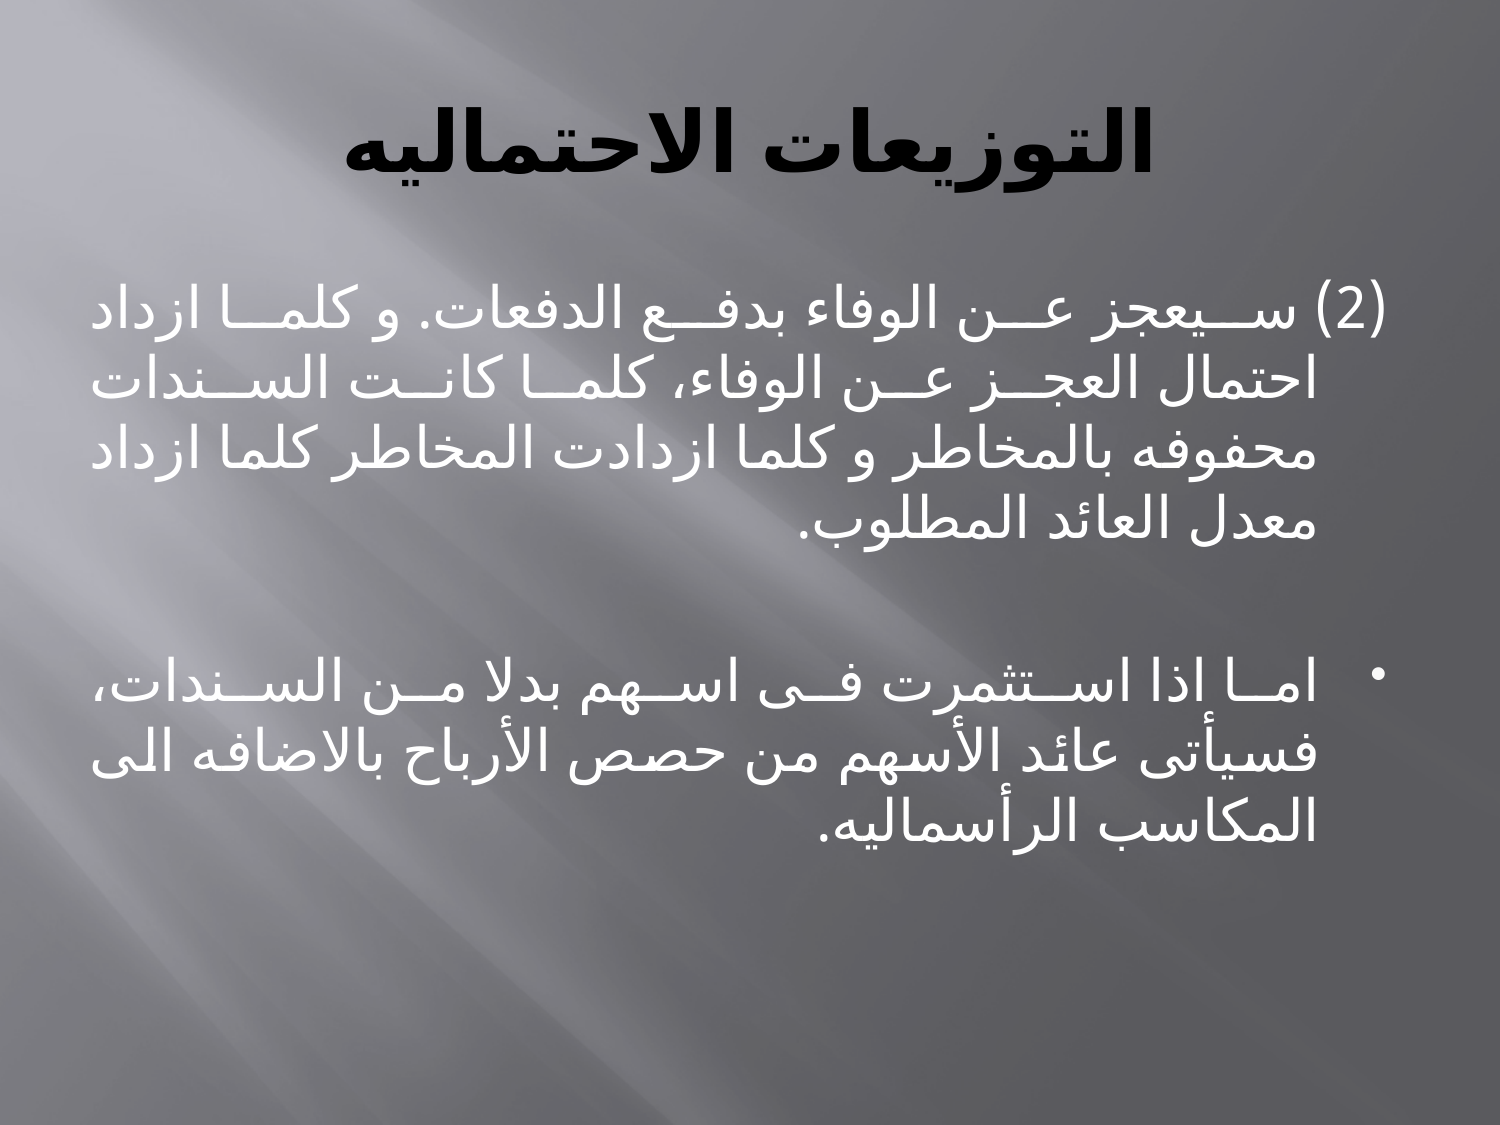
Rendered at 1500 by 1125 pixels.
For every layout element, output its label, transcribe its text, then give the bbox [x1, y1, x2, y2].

list (2) سيعجز عن الوفاء بدفع الدفعات. و كلما ازداد احتمال العجز عن الوفاء، كلما كانت السندات محفوفه بالمخاطر و كلما ازدادت المخاطر كلما ازداد معدل العائد المطلوب. اما اذا استثمرت فى اسهم بدلا من السندات، فسيأتى عائد الأسهم من حصص الأرباح بالاضافه الى المكاسب الرأسماليه. [75, 262, 1425, 1035]
title التوزيعات الاحتماليه [75, 45, 1425, 233]
